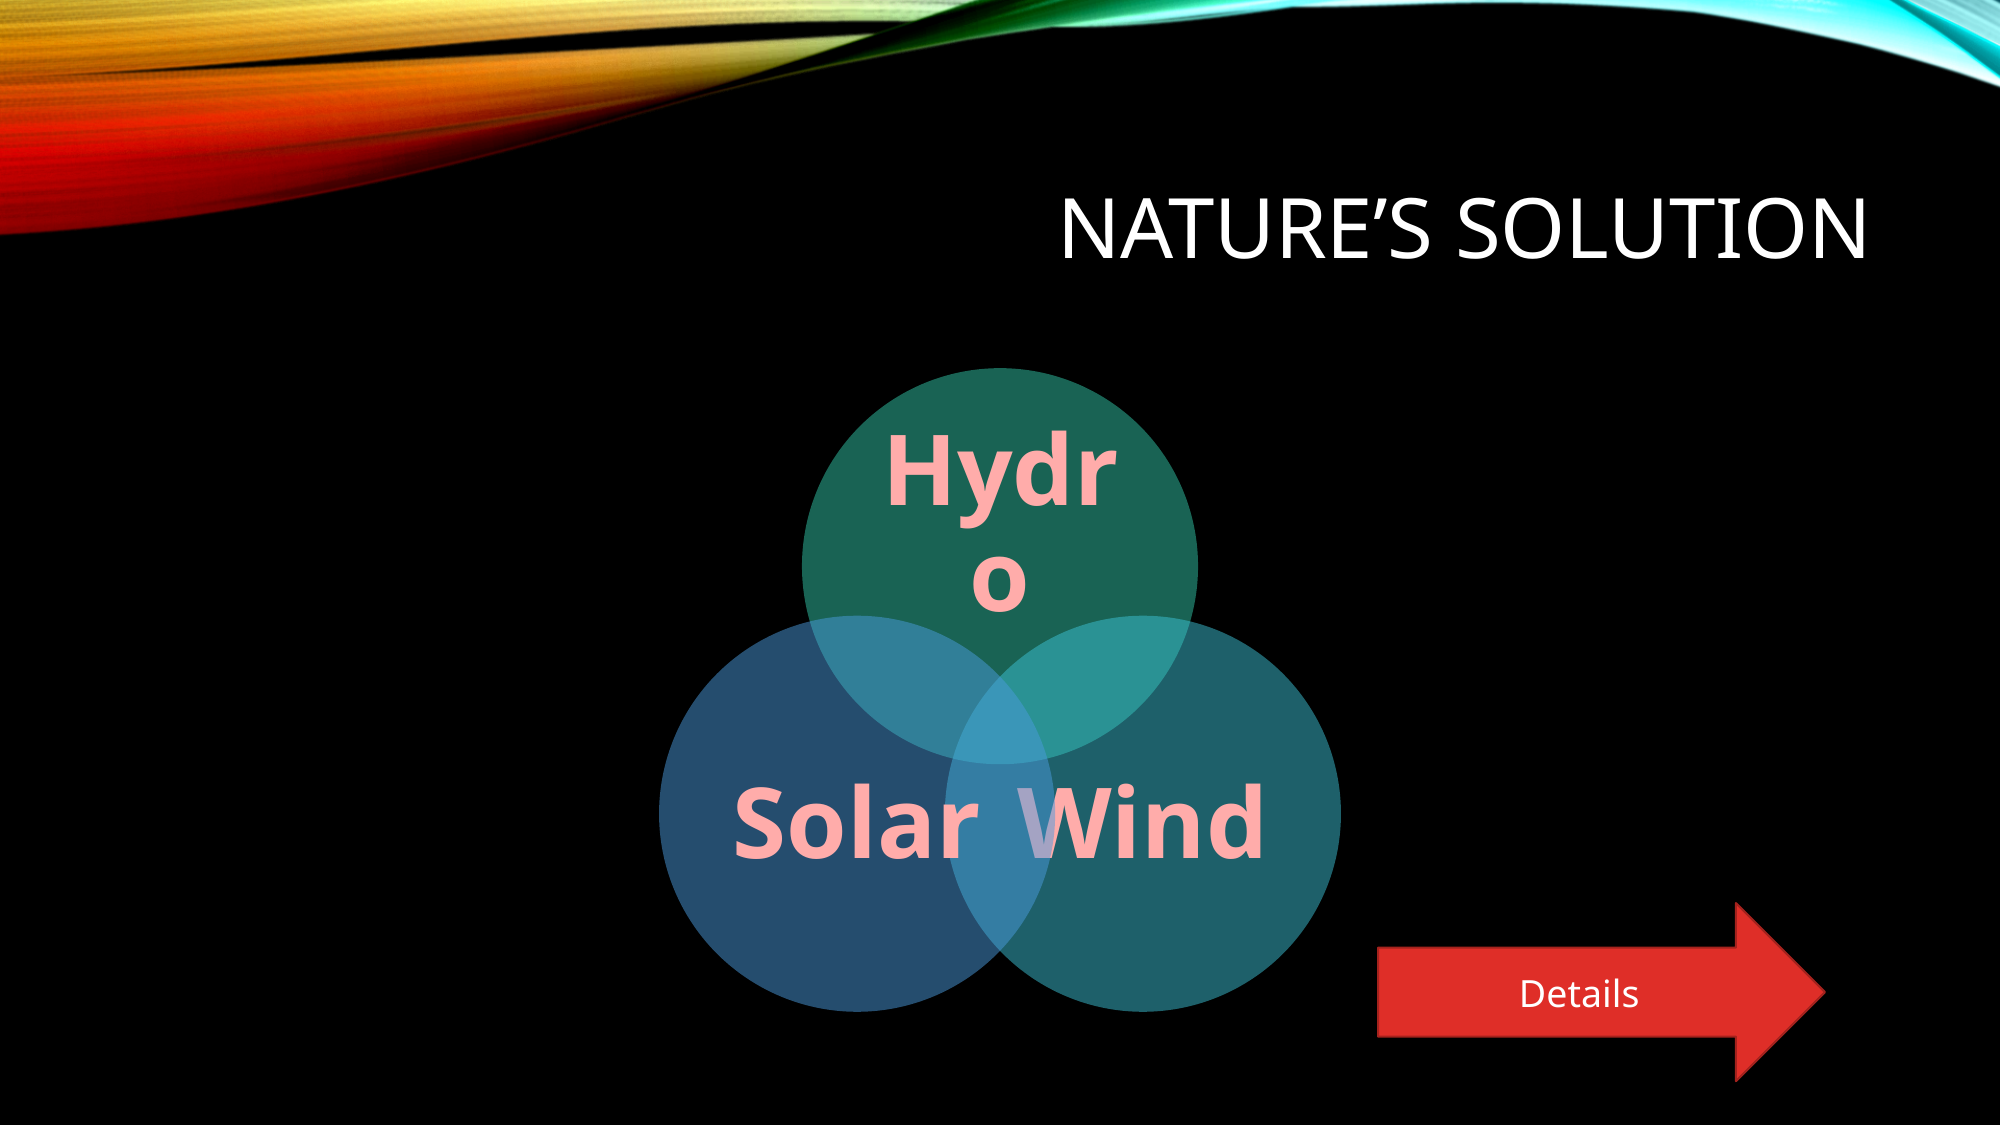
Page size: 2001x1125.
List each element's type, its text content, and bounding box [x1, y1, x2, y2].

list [112, 359, 1888, 1021]
text_box Details [1377, 1021, 1798, 1083]
title Nature’s solution [474, 125, 1888, 338]
picture [0, 0, 2000, 237]
